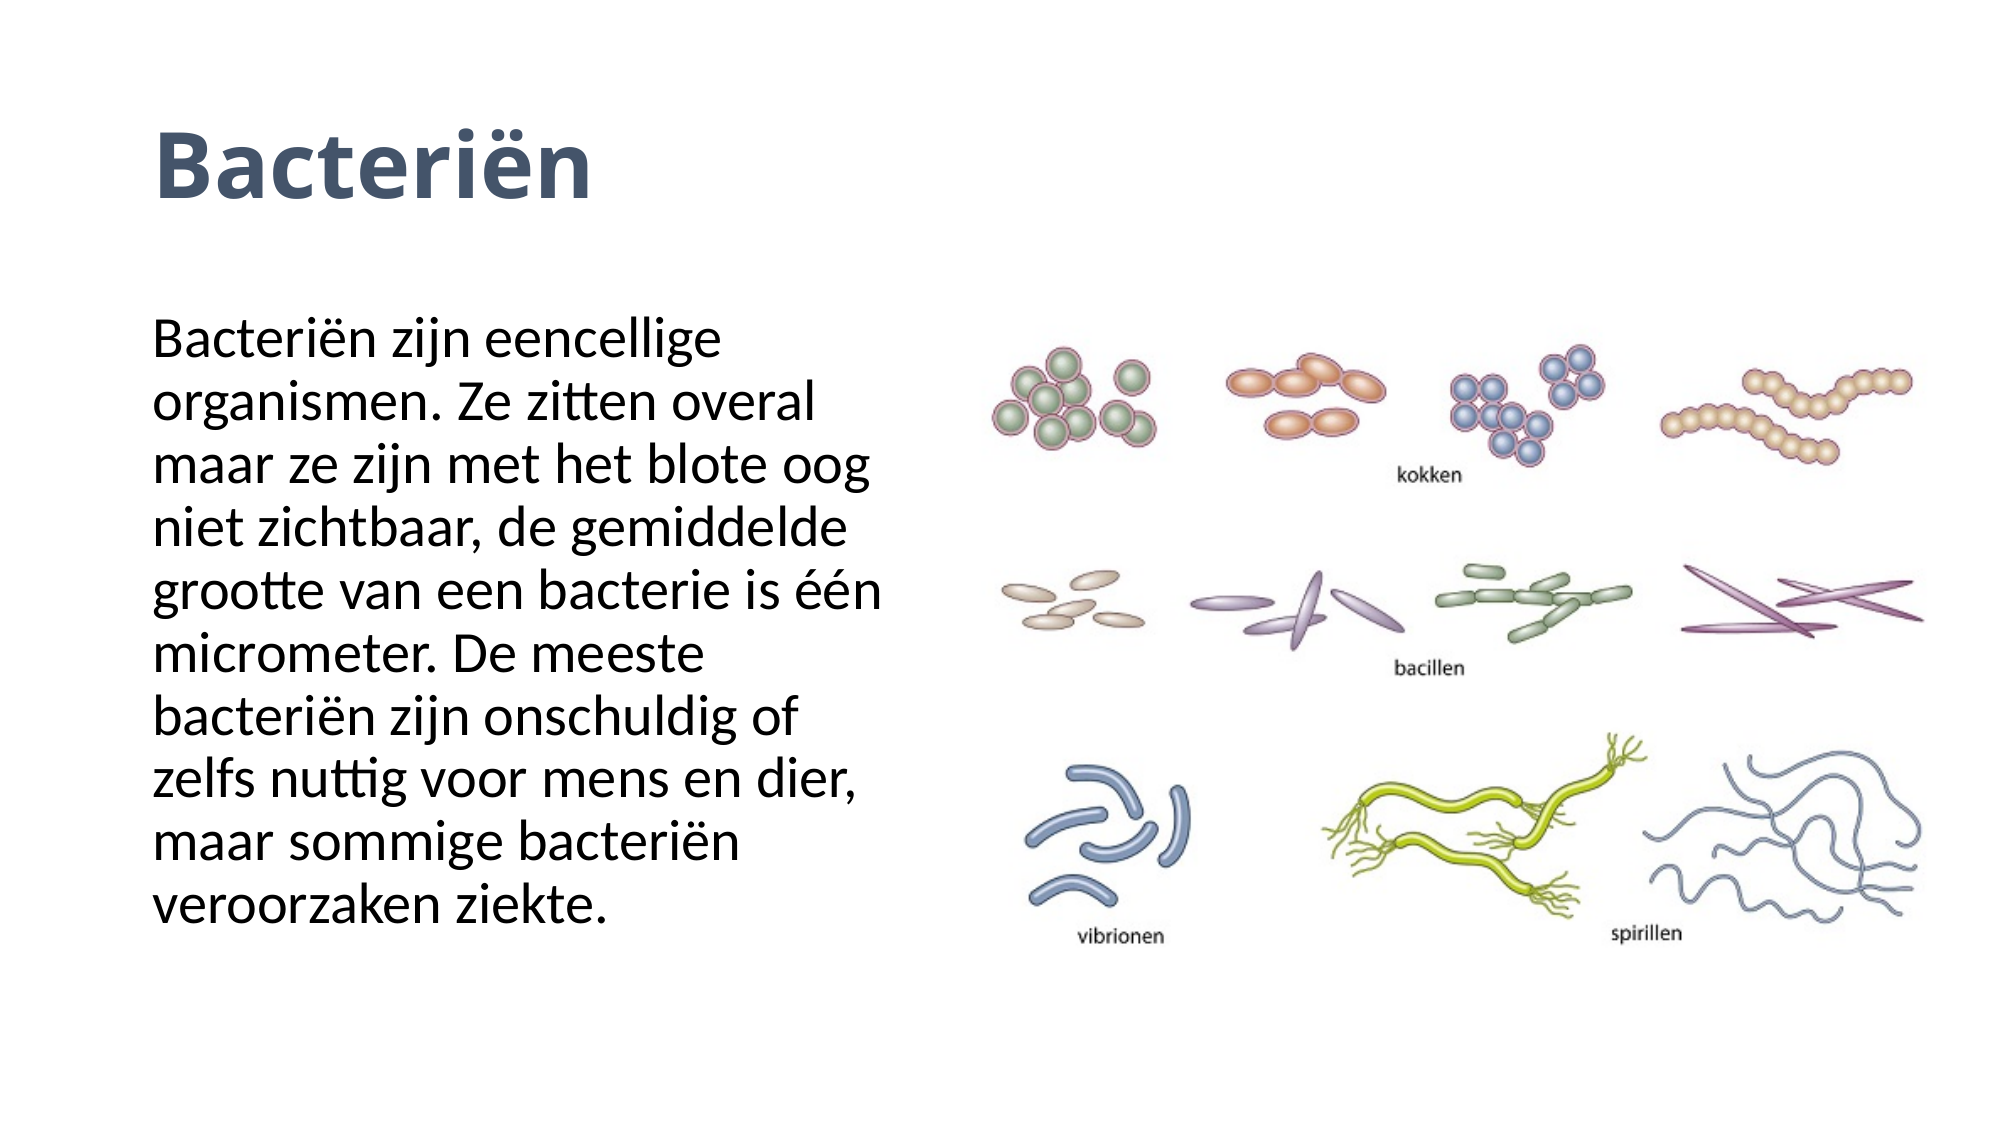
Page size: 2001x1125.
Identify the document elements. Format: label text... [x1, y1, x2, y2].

title Bacteriën [137, 59, 1863, 278]
picture [928, 299, 1965, 986]
list Bacteriën zijn eencellige organismen. Ze zitten overal maar ze zijn met het blote oog niet zichtbaar, de gemiddelde grootte van een bacterie is één micrometer. De meeste bacteriën zijn onschuldig of zelfs nuttig voor mens en dier, maar sommige bacteriën veroorzaken ziekte. [137, 299, 929, 1014]
